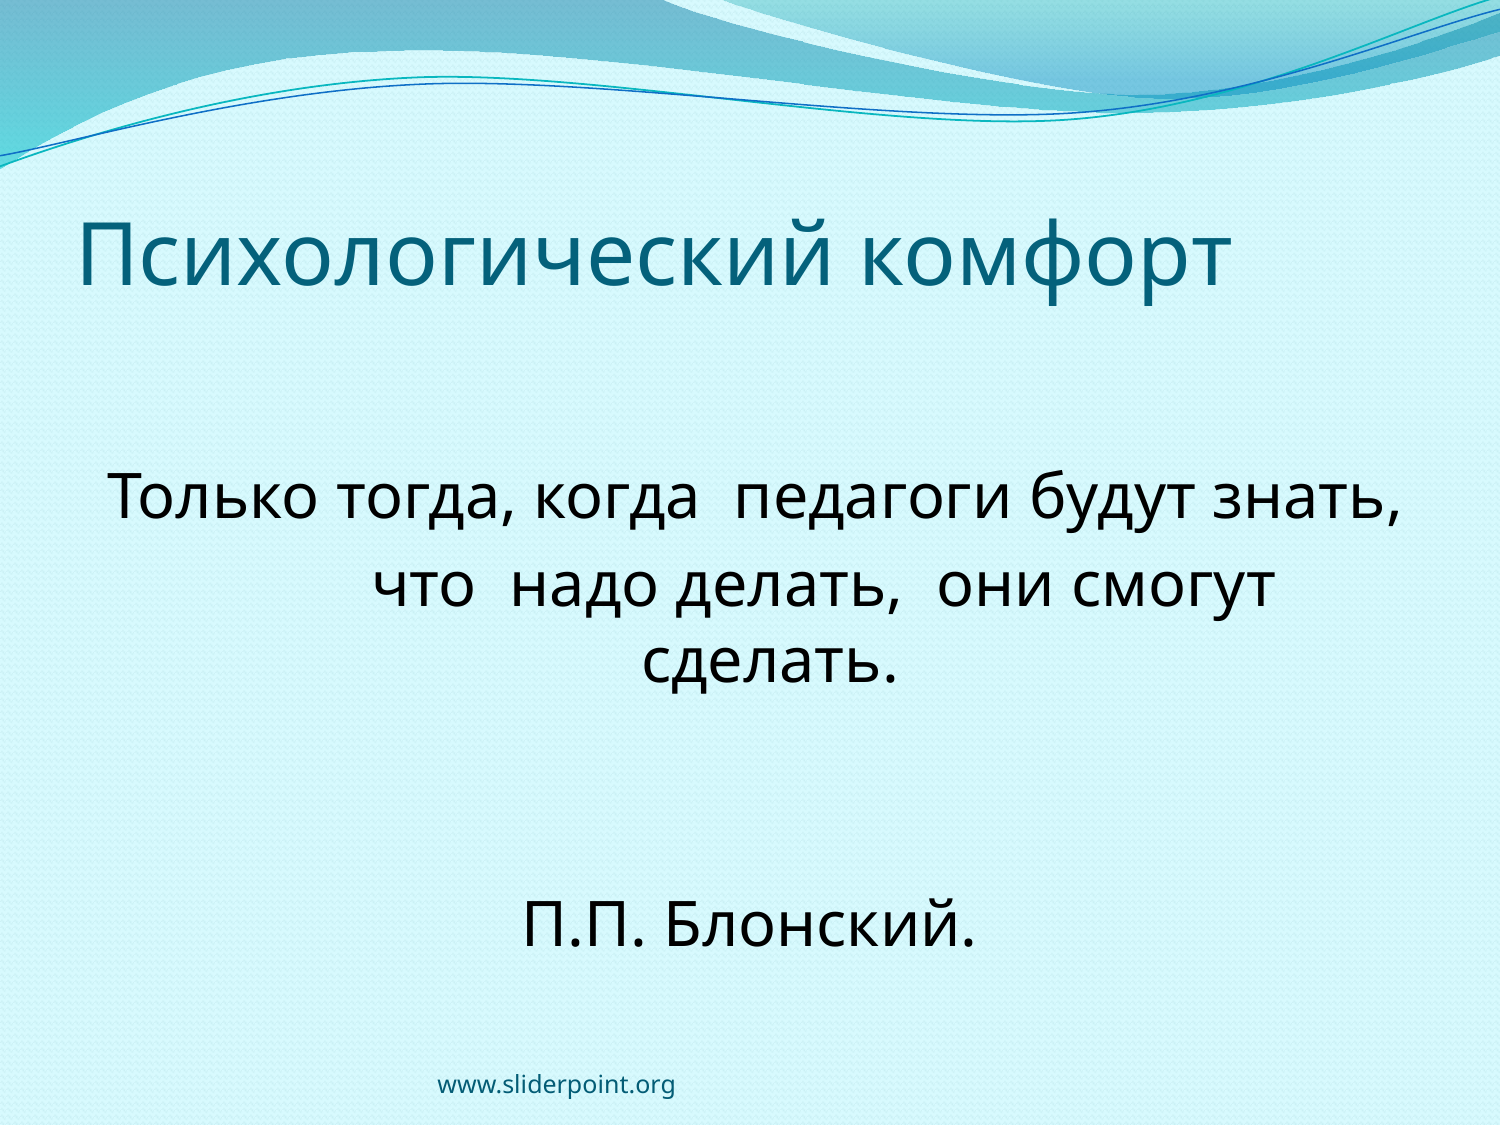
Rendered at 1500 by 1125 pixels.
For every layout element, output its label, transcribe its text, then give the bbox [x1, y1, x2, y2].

list Только тогда, когда педагоги будут знать, что надо делать, они смогут сделать. П.П. Блонский. [75, 317, 1425, 1038]
footer www.sliderpoint.org [437, 1042, 988, 1103]
title Психологический комфорт [75, 115, 1425, 303]
